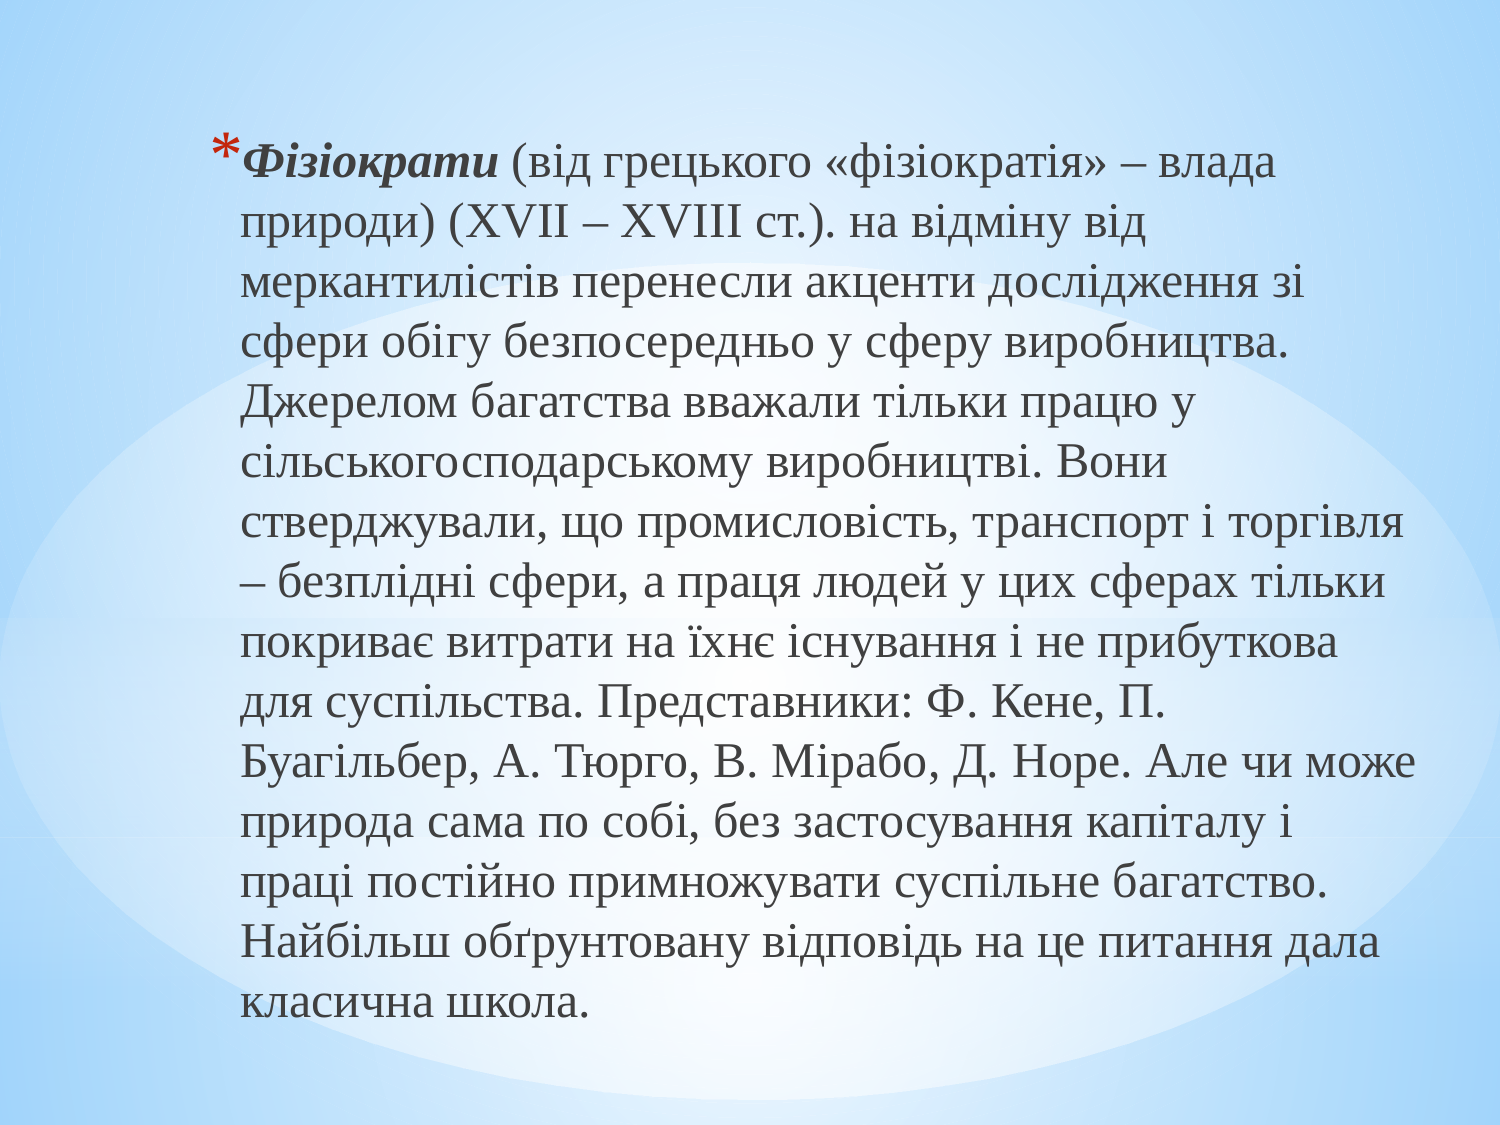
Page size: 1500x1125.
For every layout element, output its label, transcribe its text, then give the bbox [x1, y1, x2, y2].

list Фізіократи (від грецького «фізіократія» – влада природи) (XVІI – XVІIІ ст.). на відміну від меркантилістів перенесли акценти дослідження зі сфери обігу безпосередньо у сферу виробництва. Джерелом багатства вважали тільки працю у сільськогосподарському виробництві. Вони стверджували, що промисловість, транспорт і торгівля – безплідні сфери, а праця людей у цих сферах тільки покриває витрати на їхнє існування і не прибуткова для суспільства. Представники: Ф. Кене, П. Буагільбер, А. Тюрго, В. Мірабо, Д. Норе. Але чи може природа сама по собі, без застосування капіталу і праці постійно примножувати суспільне багатство. Найбільш обґрунтовану відповідь на це питання дала класична школа. [187, 120, 1436, 1035]
